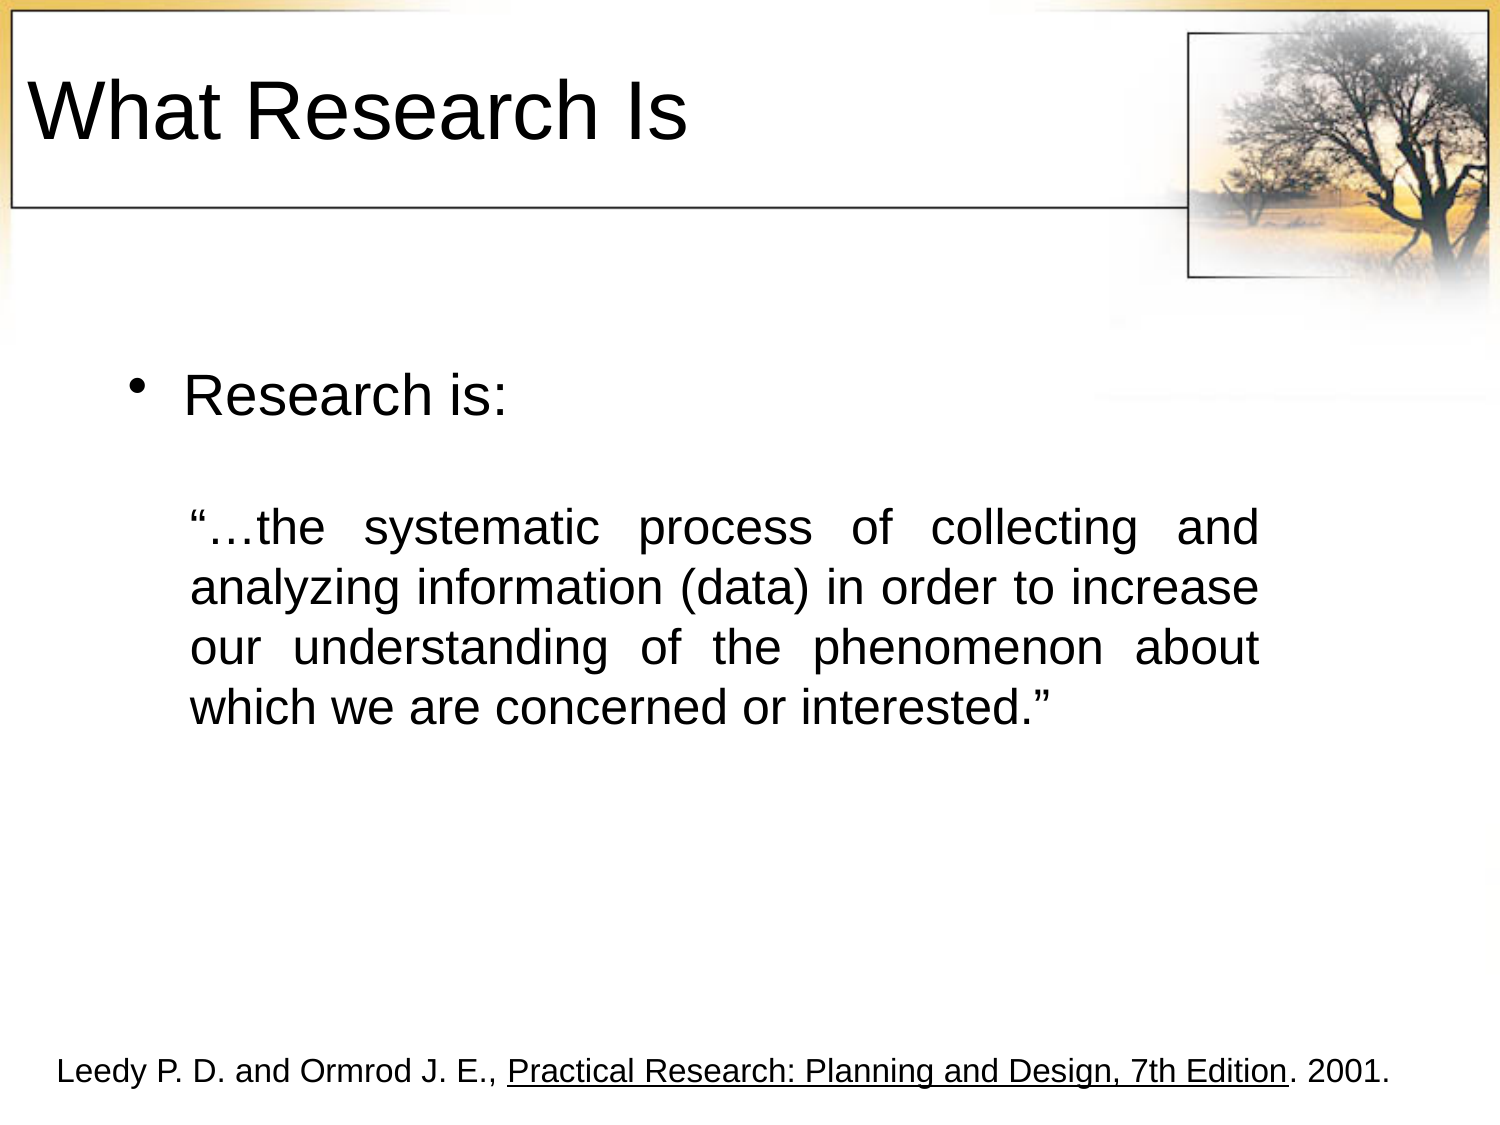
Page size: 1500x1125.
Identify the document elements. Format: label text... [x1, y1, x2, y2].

list Research is: [112, 349, 1388, 438]
text_box Leedy P. D. and Ormrod J. E., Practical Research: Planning and Design, 7th Edition. 2001. [41, 1042, 1443, 1097]
picture [0, 0, 1500, 1125]
text_box “…the systematic process of collecting and analyzing information (data) in order to increase our understanding of the phenomenon about which we are concerned or interested.” [174, 487, 1275, 743]
title What Research Is [12, 12, 1188, 201]
